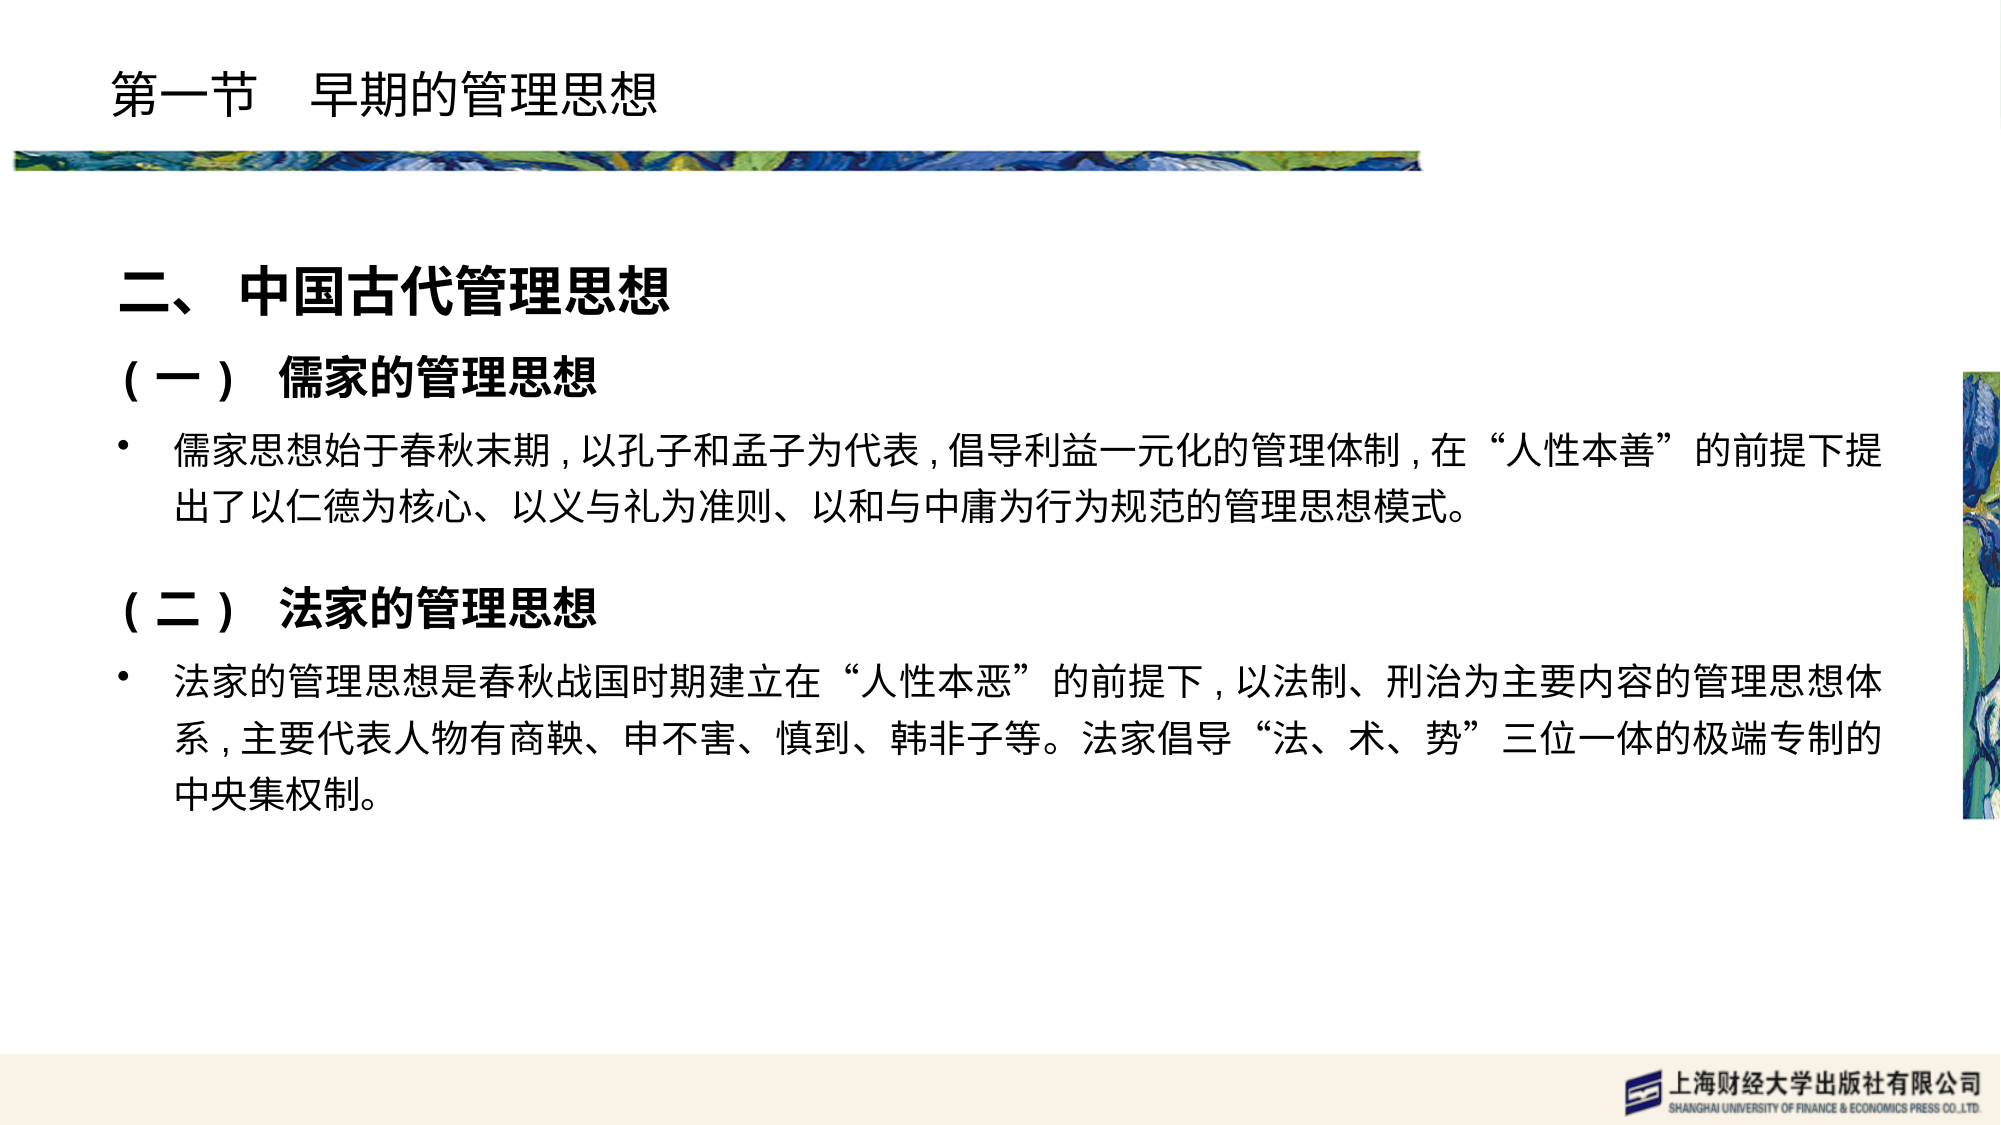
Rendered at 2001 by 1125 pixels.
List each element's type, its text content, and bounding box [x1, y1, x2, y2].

picture [0, 0, 2001, 1125]
list 二、 中国古代管理思想 (一) 儒家的管理思想 儒家思想始于春秋末期,以孔子和孟子为代表,倡导利益一元化的管理体制,在“人性本善”的前提下提出了以仁德为核心、以义与礼为准则、以和与中庸为行为规范的管理思想模式。 (二) 法家的管理思想 法家的管理思想是春秋战国时期建立在“人性本恶”的前提下,以法制、刑治为主要内容的管理思想体系,主要代表人物有商鞅、申不害、慎到、韩非子等。法家倡导“法、术、势”三位一体的极端专制的中央集权制。 [102, 233, 1898, 1032]
title 第一节 早期的管理思想 [94, 42, 1451, 146]
